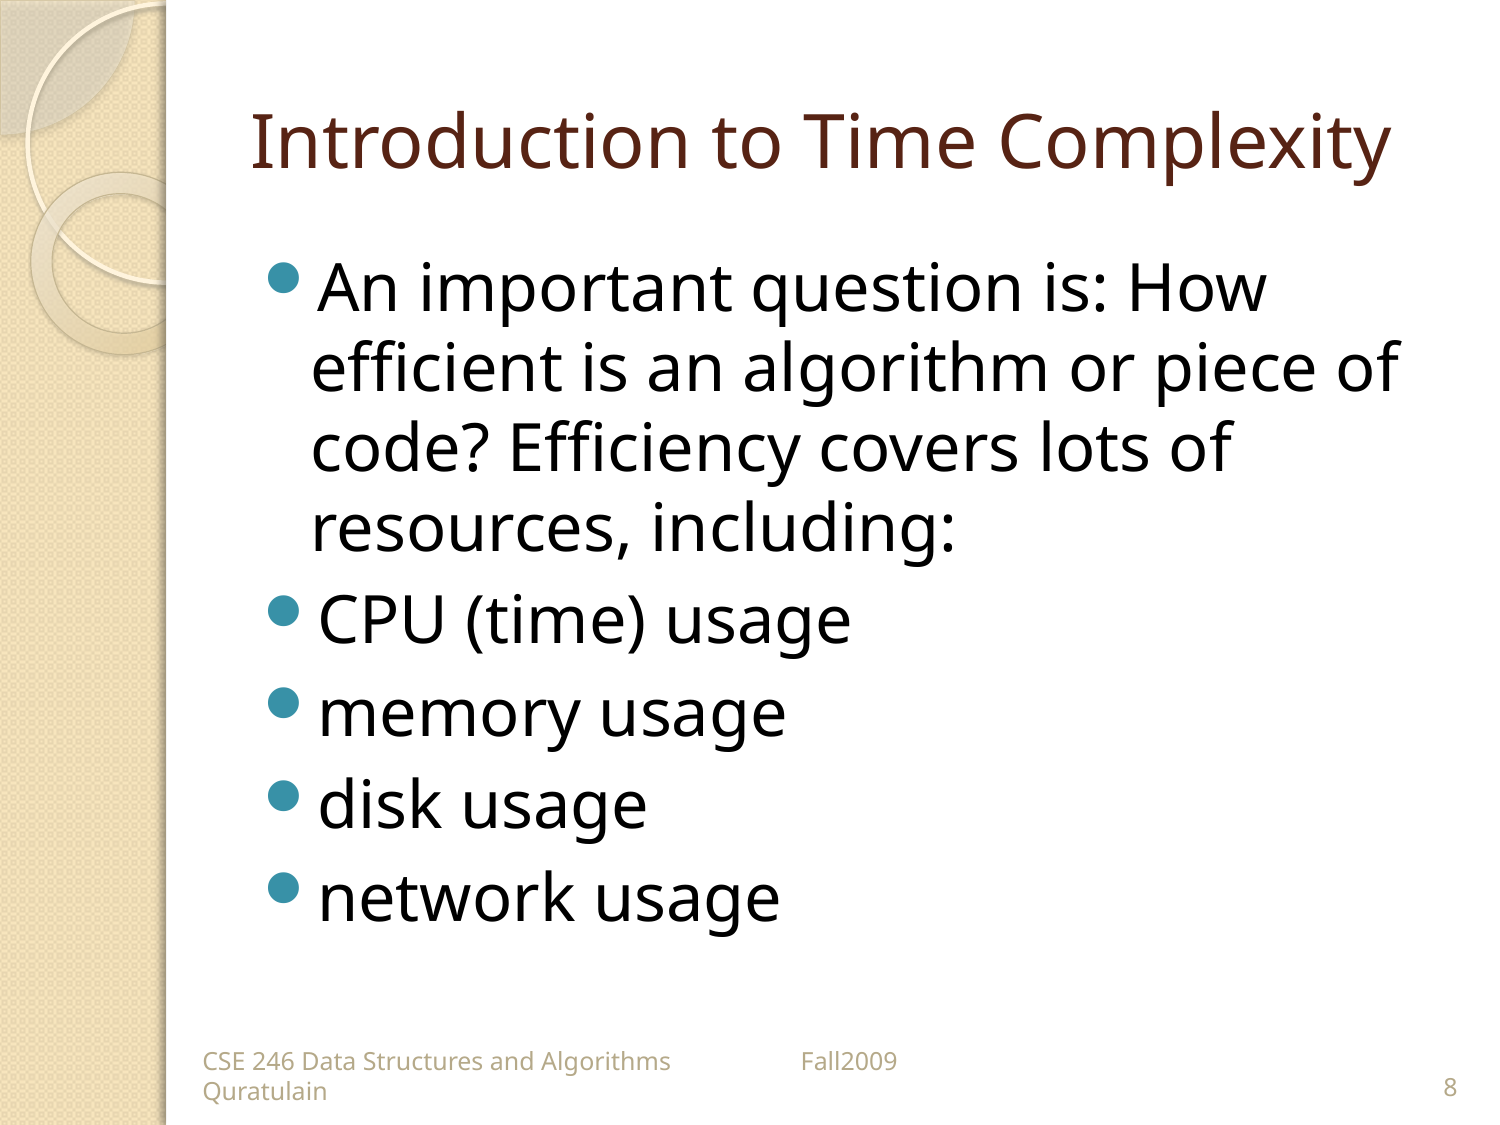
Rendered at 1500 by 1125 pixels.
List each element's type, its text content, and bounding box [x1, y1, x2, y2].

slide_number 8 [1413, 1034, 1488, 1113]
title Introduction to Time Complexity [235, 45, 1466, 233]
list An important question is: How efficient is an algorithm or piece of code? Efficiency covers lots of resources, including: CPU (time) usage memory usage disk usage network usage [235, 237, 1466, 1025]
footer CSE 246 Data Structures and Algorithms Fall2009 Quratulain [187, 1034, 1413, 1113]
